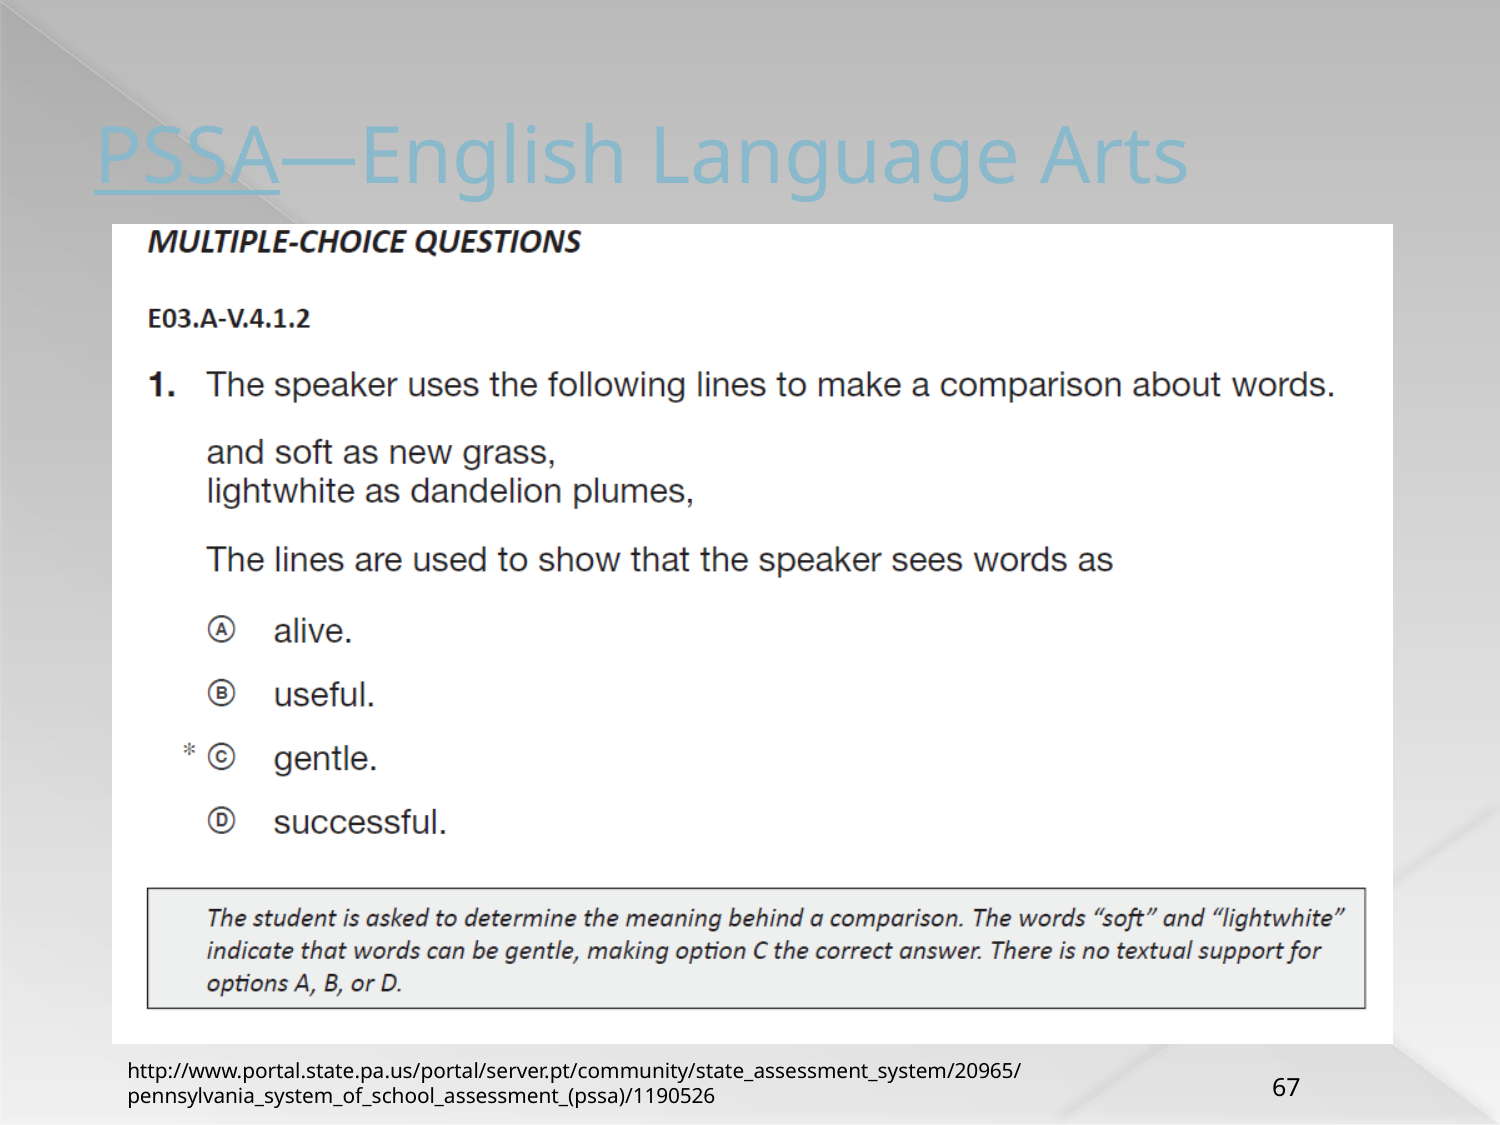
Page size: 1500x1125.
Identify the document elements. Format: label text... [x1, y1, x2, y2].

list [112, 224, 1393, 1045]
text_box http://www.portal.state.pa.us/portal/server.pt/community/state_assessment_system/20965/pennsylvania_system_of_school_assessment_(pssa)/1190526 [112, 1049, 1238, 1115]
title PSSA—English Language Arts [0, 43, 1500, 274]
slide_number 67 [1245, 1063, 1328, 1113]
